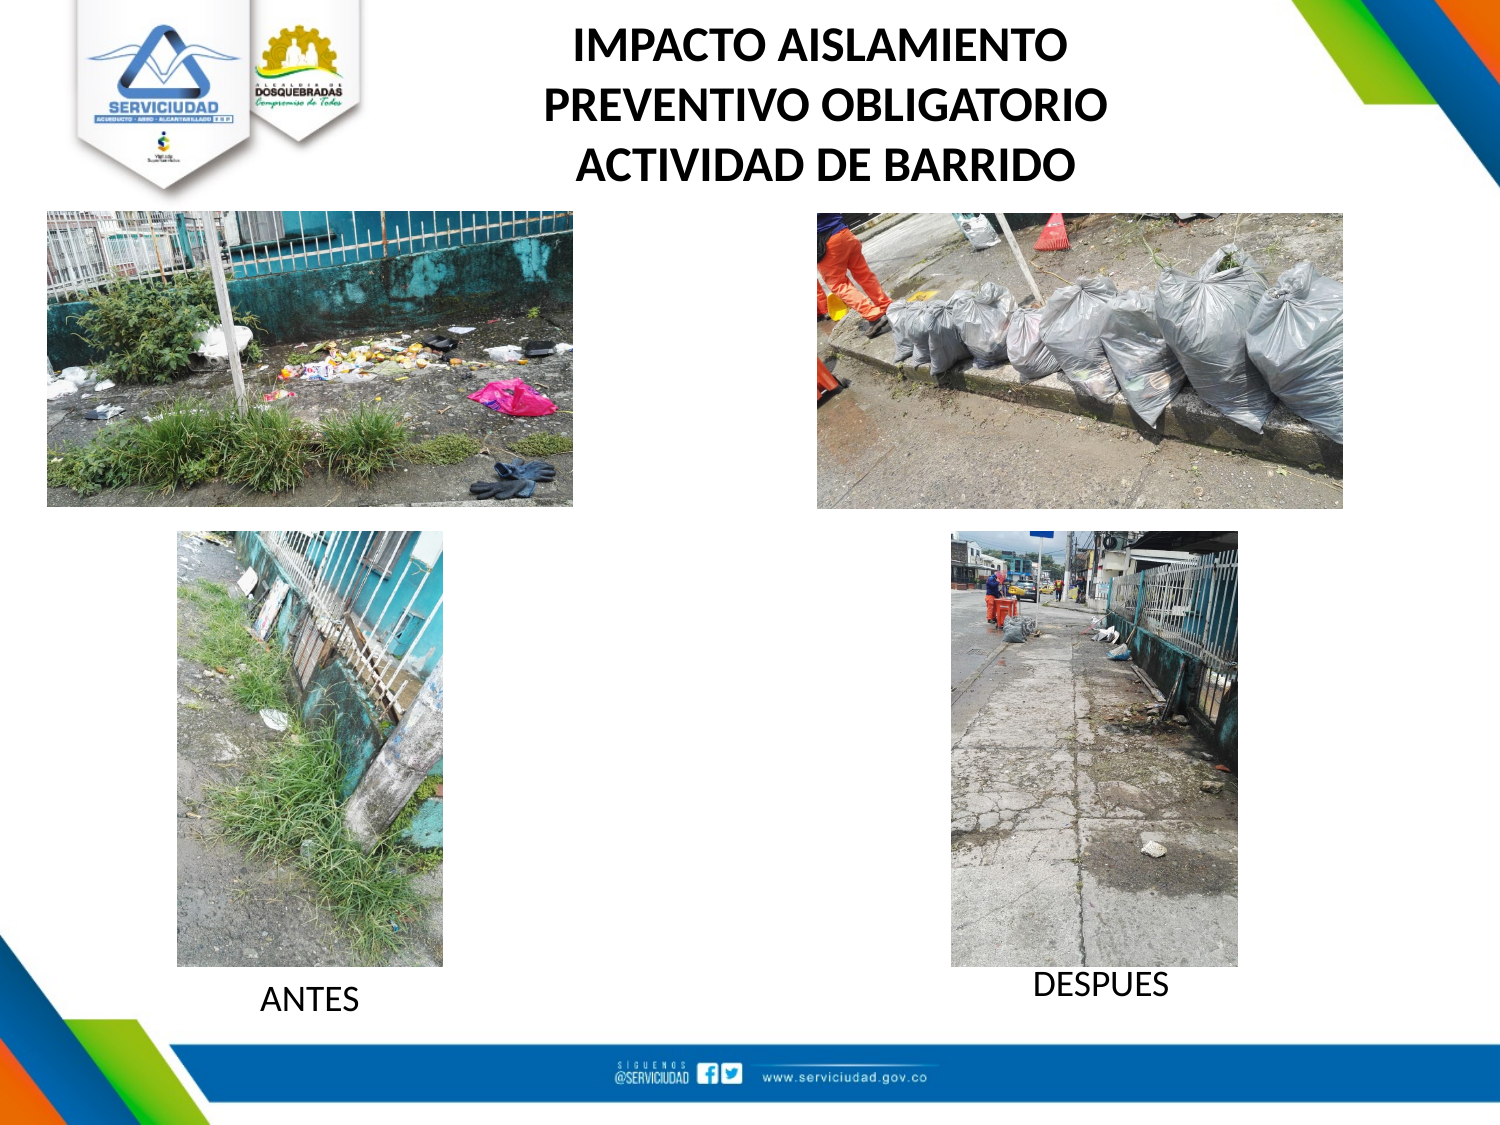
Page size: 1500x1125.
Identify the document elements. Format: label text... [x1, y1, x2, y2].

text_box ANTES [116, 966, 504, 1027]
text_box IMPACTO AISLAMIENTO PREVENTIVO OBLIGATORIO ACTIVIDAD DE BARRIDO [272, 4, 1380, 259]
text_box DESPUES [787, 951, 1416, 1012]
picture [0, 0, 1500, 1125]
